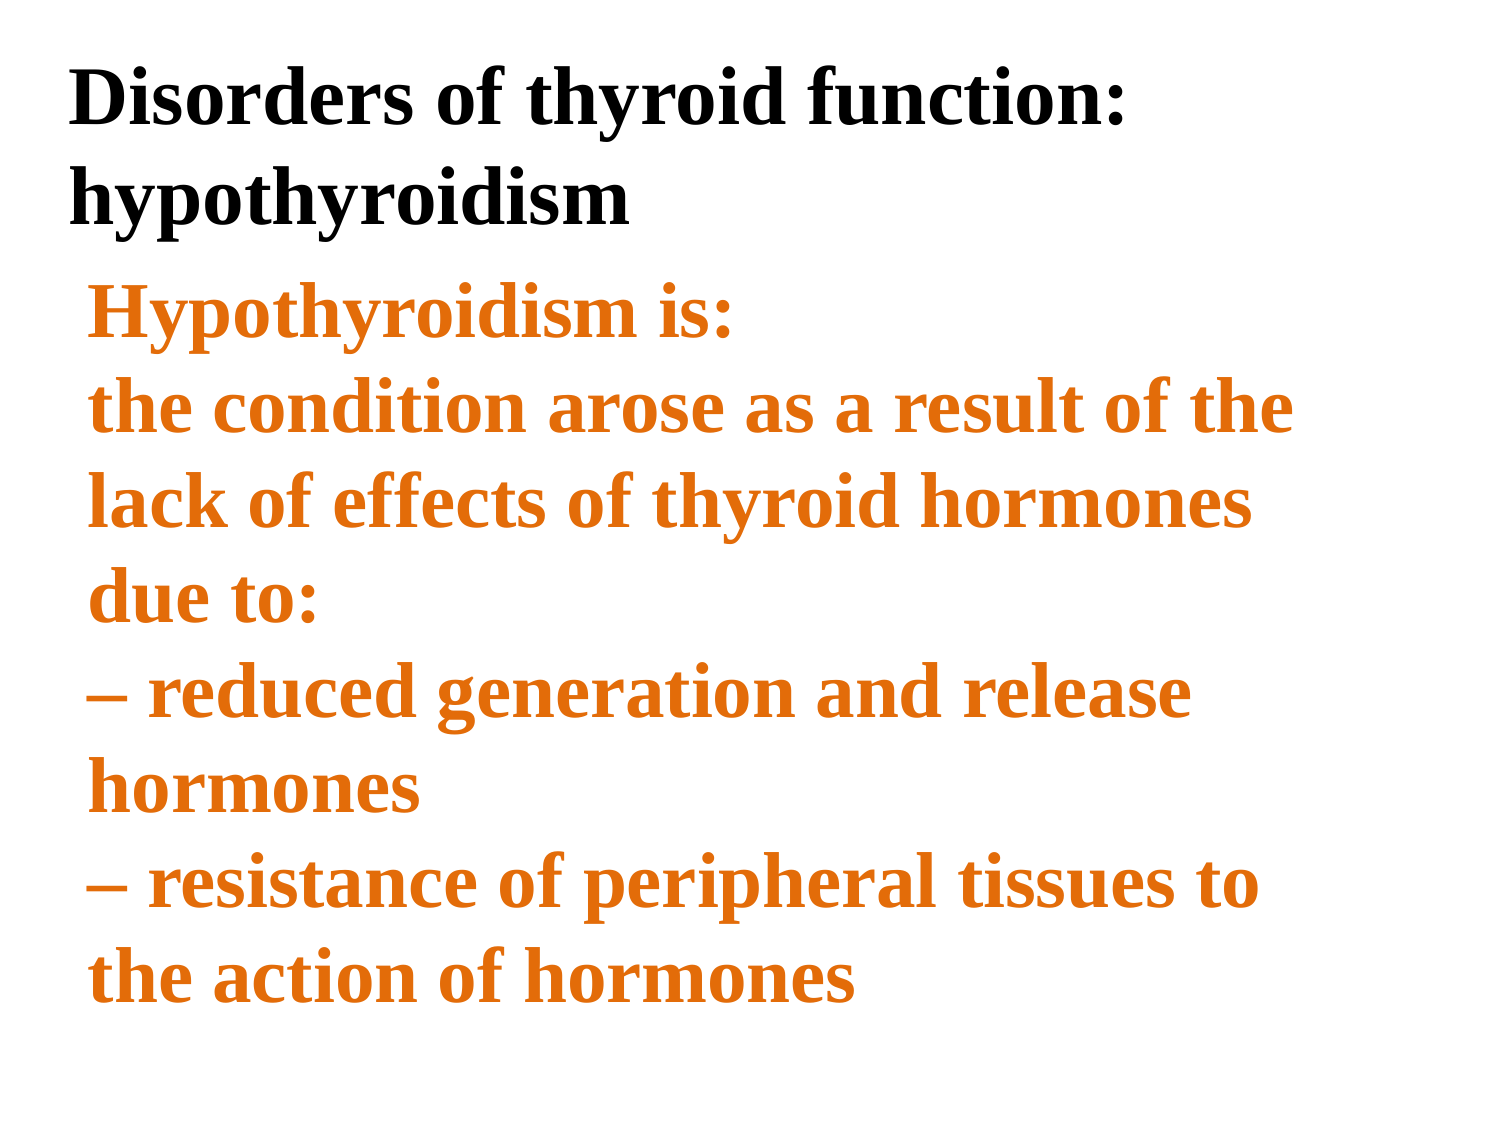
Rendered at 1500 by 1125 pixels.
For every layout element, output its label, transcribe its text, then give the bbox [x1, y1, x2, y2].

text_box Hypothyroidism is: the condition arose as a result of the lack of effects of thyroid hormones due to: – reduced generation and release hormones – resistance of peripheral tissues to the action of hormones [87, 246, 1305, 1125]
title Disorders of thyroid function: hypothyroidism [68, 33, 1431, 346]
